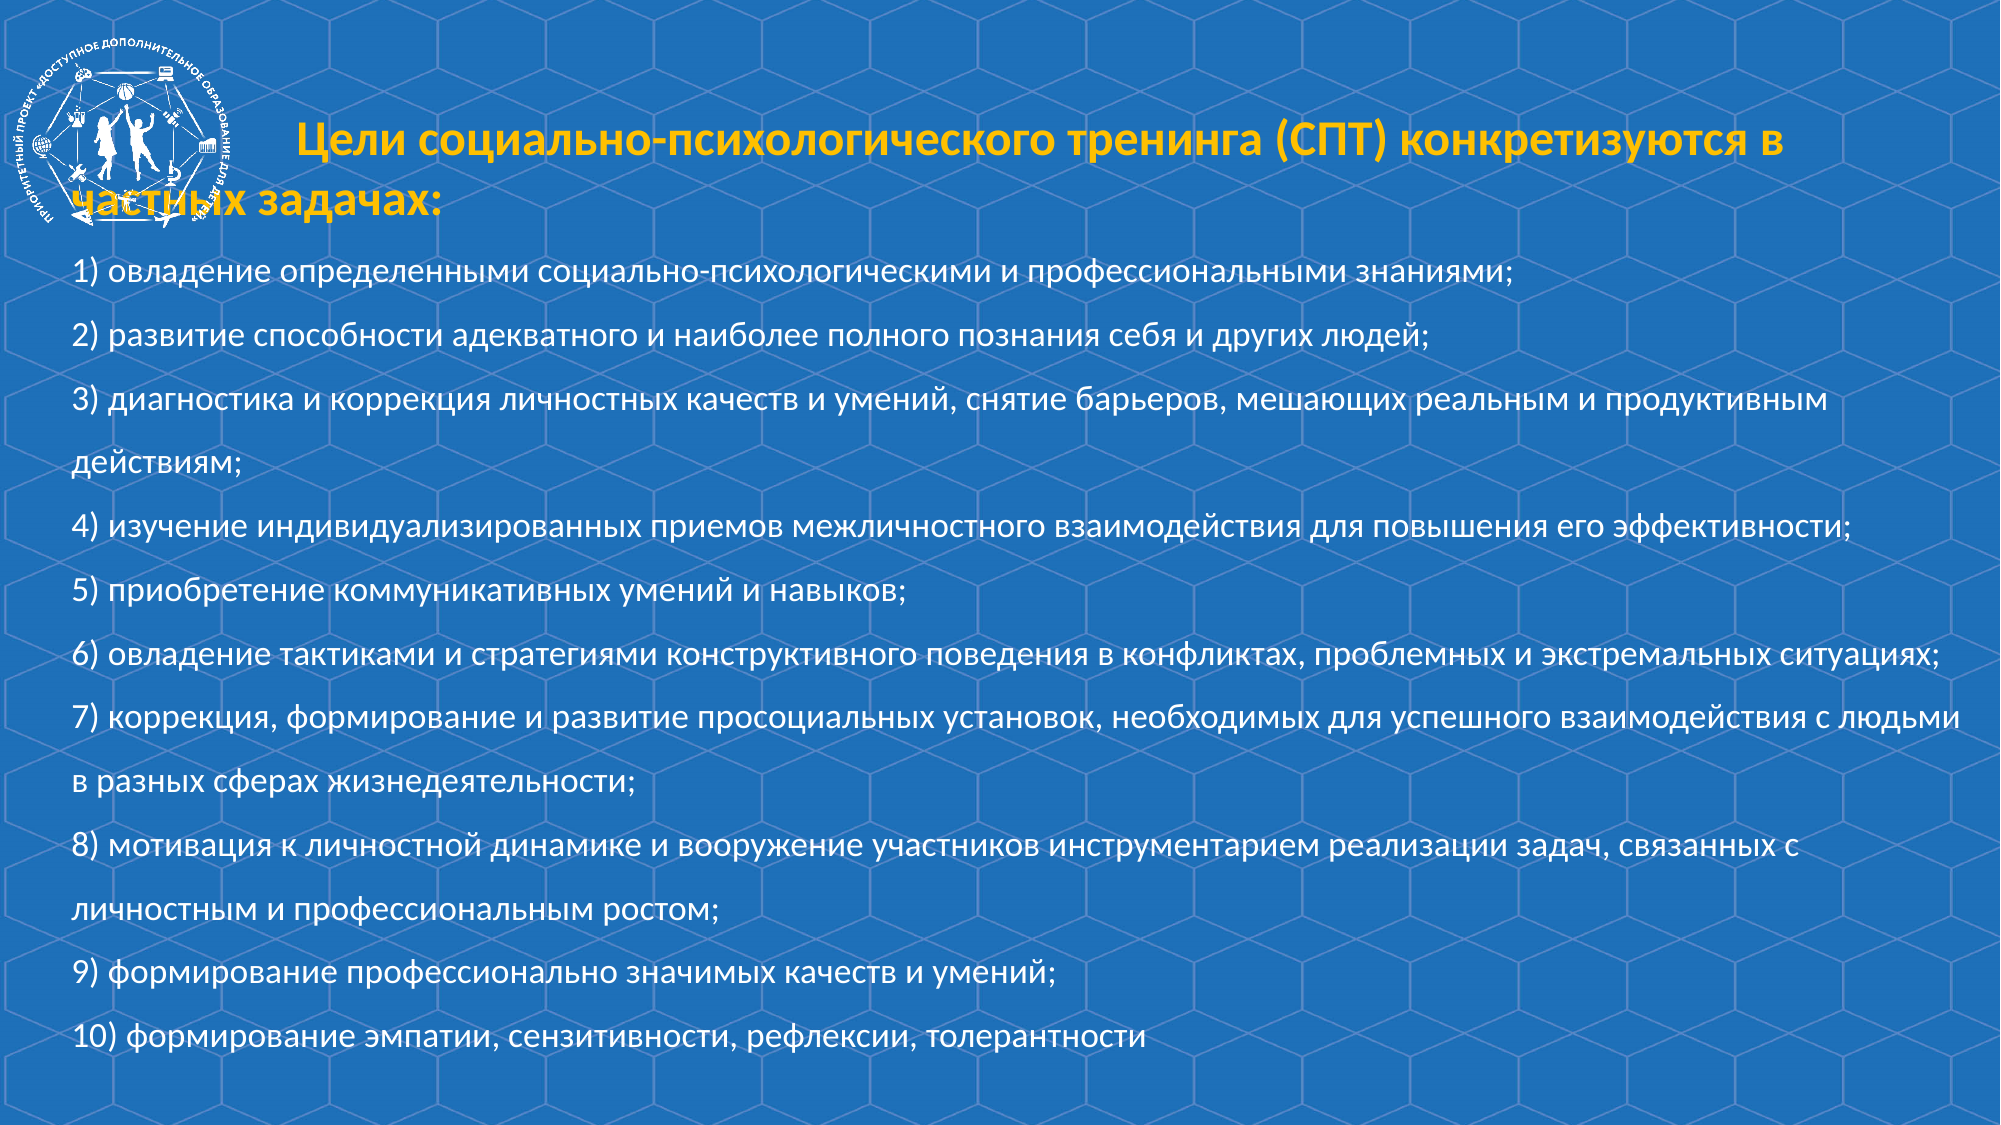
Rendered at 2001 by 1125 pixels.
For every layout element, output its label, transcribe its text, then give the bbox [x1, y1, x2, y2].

text_box Цели социально-психологического тренинга (СПТ) конкретизуются в частных задачах: 1) овладение определенными социально-психологическими и профессиональными знаниями; 2) развитие способности адекватного и наиболее полного познания себя и других людей; 3) диагностика и коррекция личностных качеств и умений, снятие барьеров, мешающих реальным и продуктивным действиям; 4) изучение индивидуализированных приемов межличностного взаимодействия для повышения его эффективности; 5) приобретение коммуникативных умений и навыков; 6) овладение тактиками и стратегиями конструктивного поведения в конфликтах, проблемных и экстремальных ситуациях; 7) коррекция, формирование и развитие просоциальных установок, необходимых для успешного взаимодействия с людьми в разных сферах жизнедеятельности; 8) мотивация к личностной динамике и вооружение участников инструментарием реализации задач, связанных с личностным и профессиональным ростом; 9) формирование профессионально значимых качеств и умений; 10) формирование эмпатии, сензитивности, рефлексии, толерантности [56, 98, 1984, 1063]
picture [0, 0, 2000, 1125]
